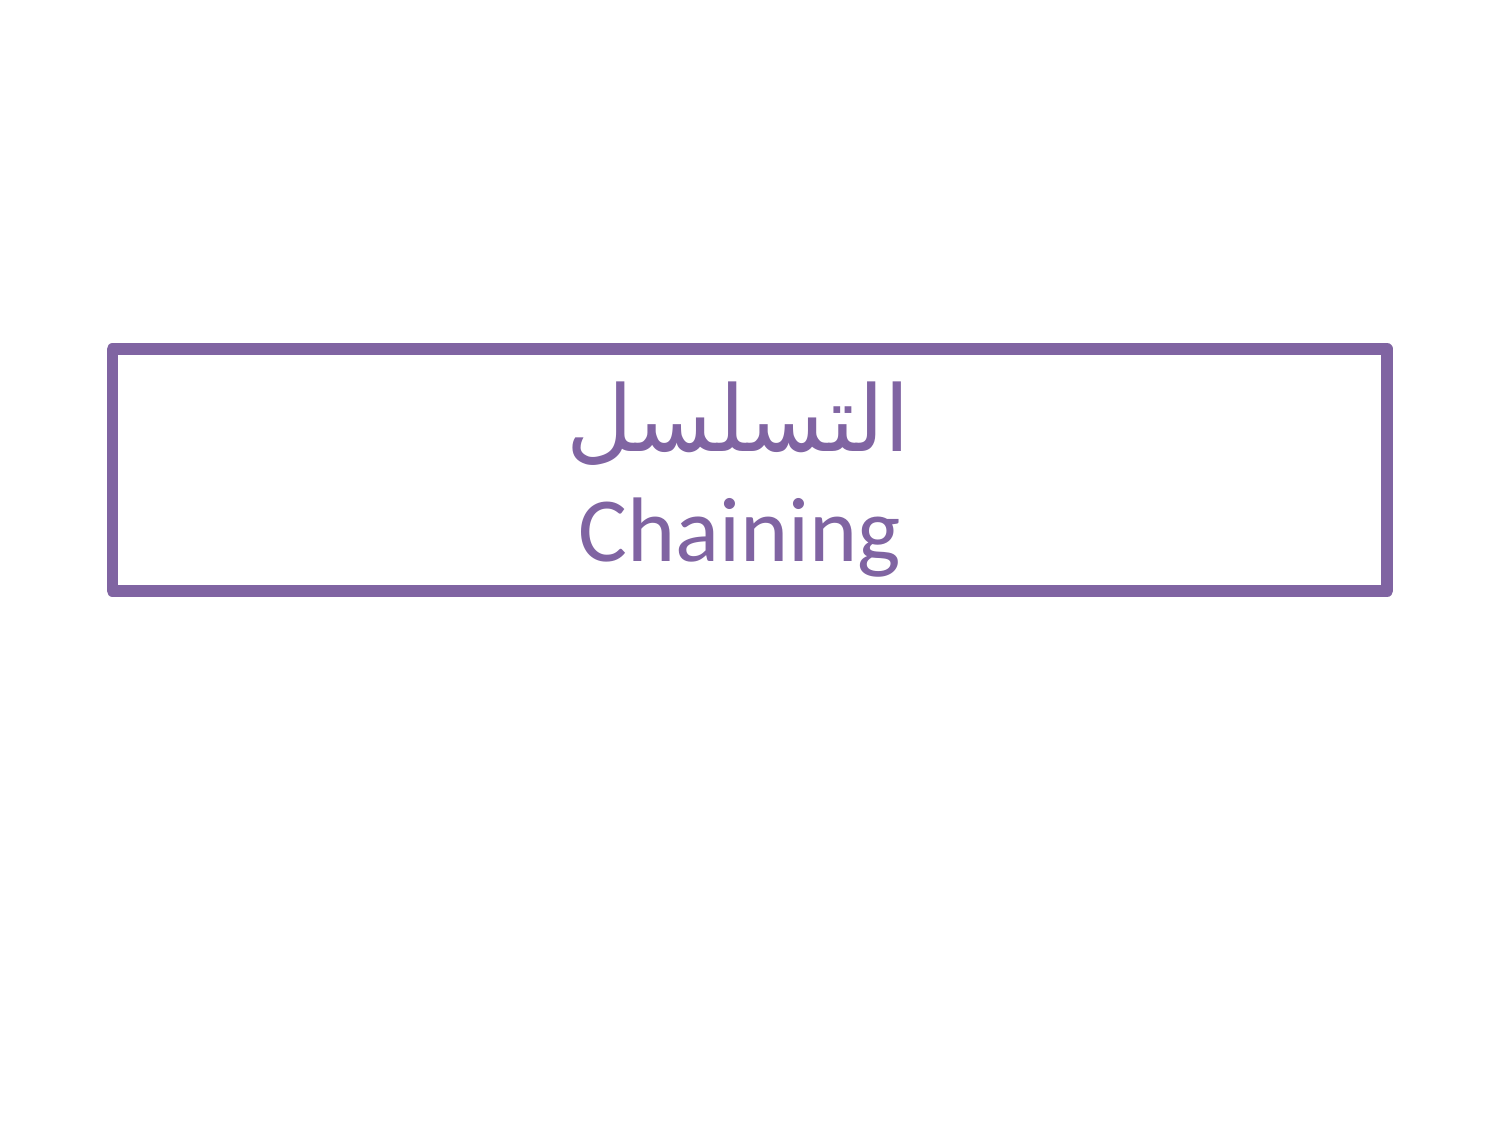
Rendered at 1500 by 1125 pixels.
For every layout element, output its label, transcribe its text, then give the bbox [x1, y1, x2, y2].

title التسلسل Chaining [112, 349, 1388, 591]
